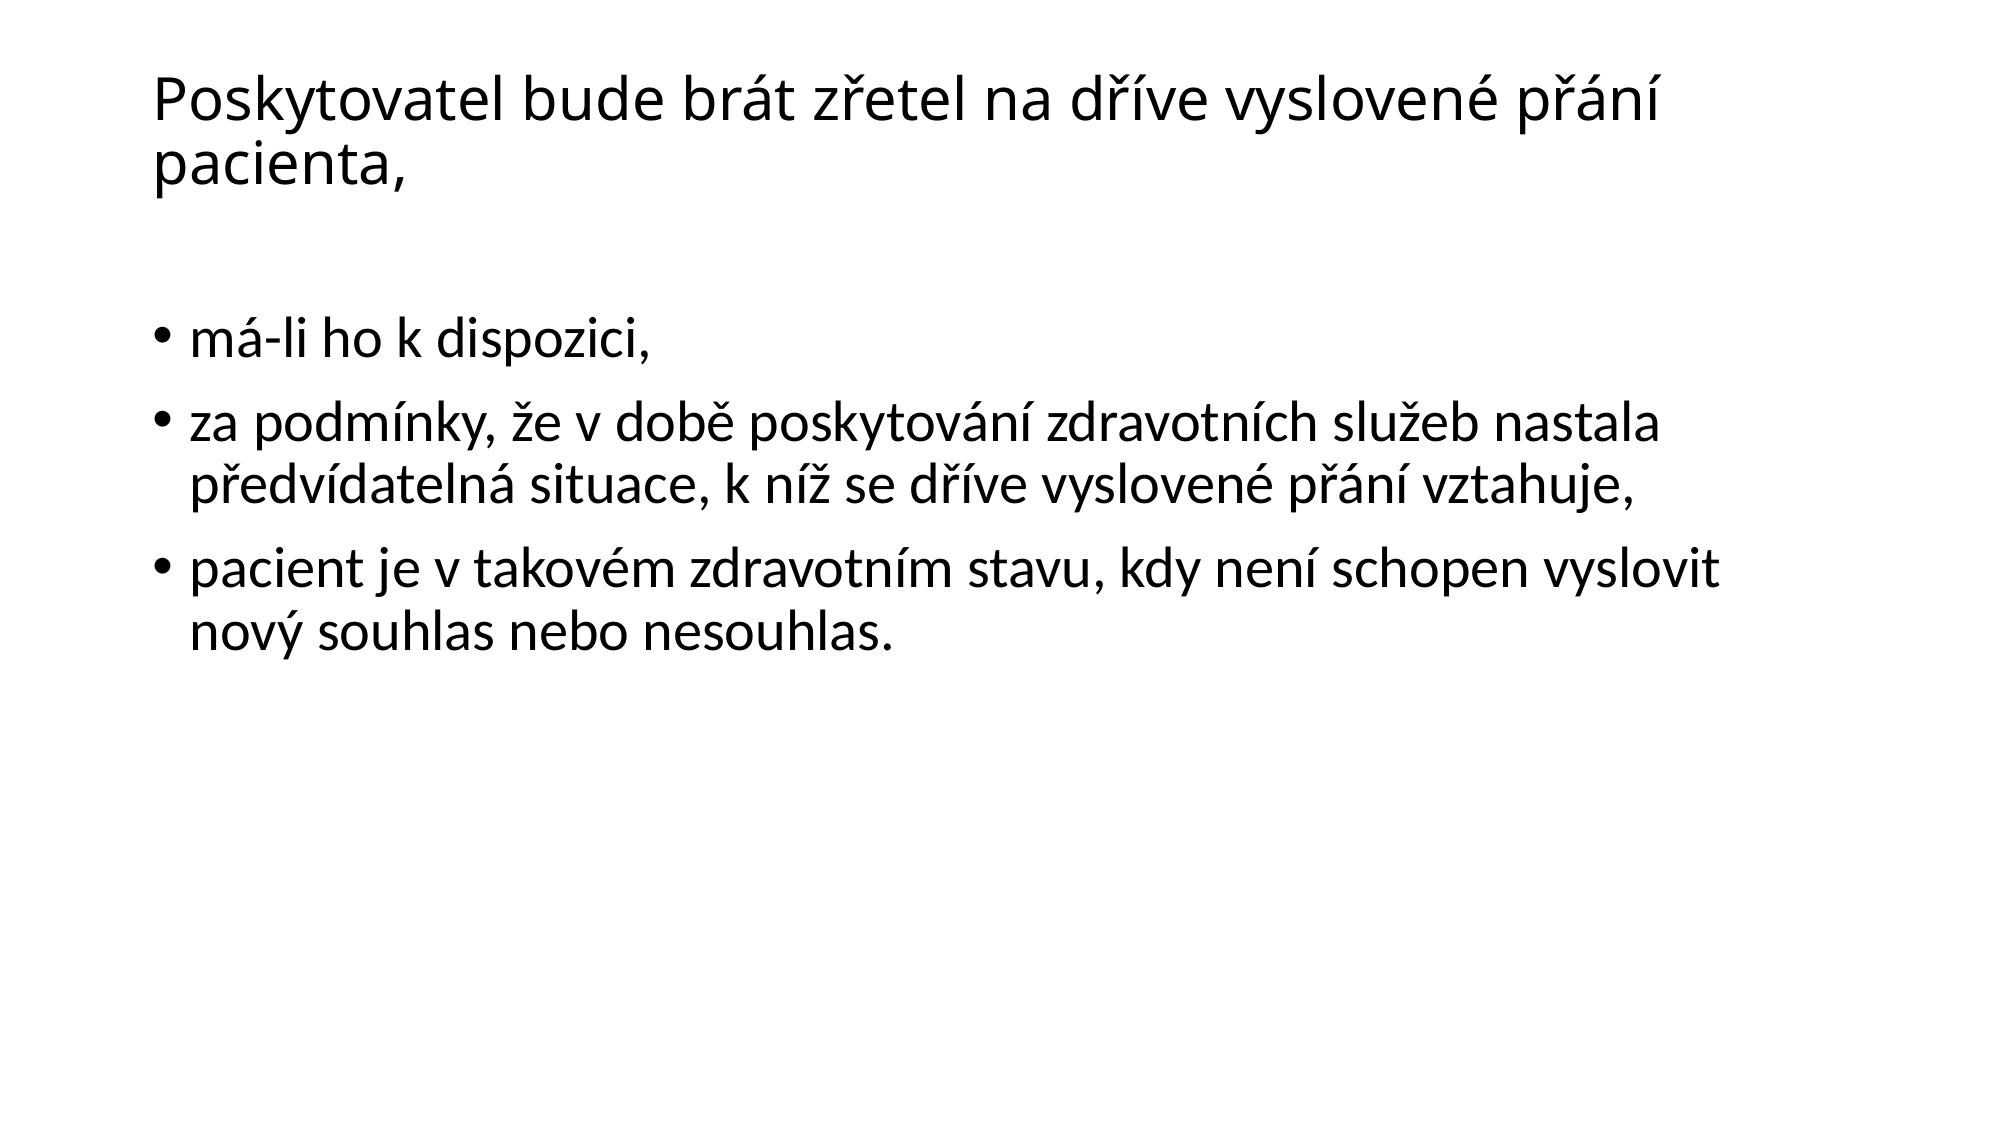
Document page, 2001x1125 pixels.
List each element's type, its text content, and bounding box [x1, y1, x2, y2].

title Poskytovatel bude brát zřetel na dříve vyslovené přání pacienta, [137, 59, 1863, 278]
list má-li ho k dispozici, za podmínky, že v době poskytování zdravotních služeb nastala předvídatelná situace, k níž se dříve vyslovené přání vztahuje, pacient je v takovém zdravotním stavu, kdy není schopen vyslovit nový souhlas nebo nesouhlas. [137, 299, 1863, 1014]
